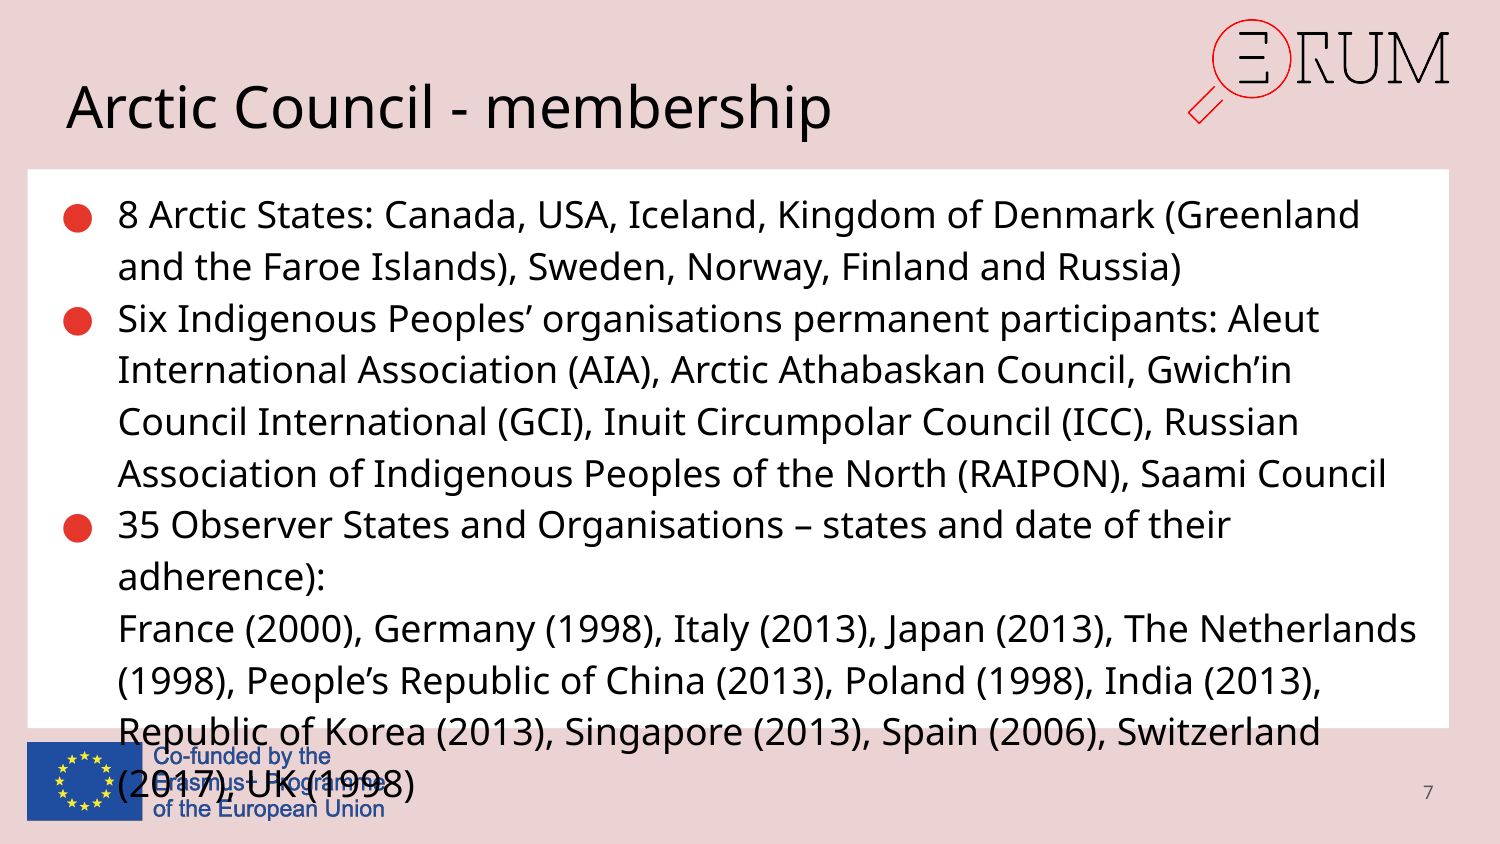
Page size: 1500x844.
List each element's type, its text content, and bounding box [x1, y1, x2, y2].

list 8 Arctic States: Canada, USA, Iceland, Kingdom of Denmark (Greenland and the Faroe Islands), Sweden, Norway, Finland and Russia) Six Indigenous Peoples’ organisations permanent participants: Aleut International Association (AIA), Arctic Athabaskan Council, Gwich’in Council International (GCI), Inuit Circumpolar Council (ICC), Russian Association of Indigenous Peoples of the North (RAIPON), Saami Council 35 Observer States and Organisations – states and date of their adherence): France (2000), Germany (1998), Italy (2013), Japan (2013), The Netherlands (1998), People’s Republic of China (2013), Poland (1998), India (2013), Republic of Korea (2013), Singapore (2013), Spain (2006), Switzerland (2017), UK (1998) [27, 169, 1449, 729]
picture [27, 742, 385, 821]
title Arctic Council - membership [51, 55, 1168, 150]
slide_number 7 [1358, 761, 1449, 826]
picture [1136, 0, 1500, 137]
